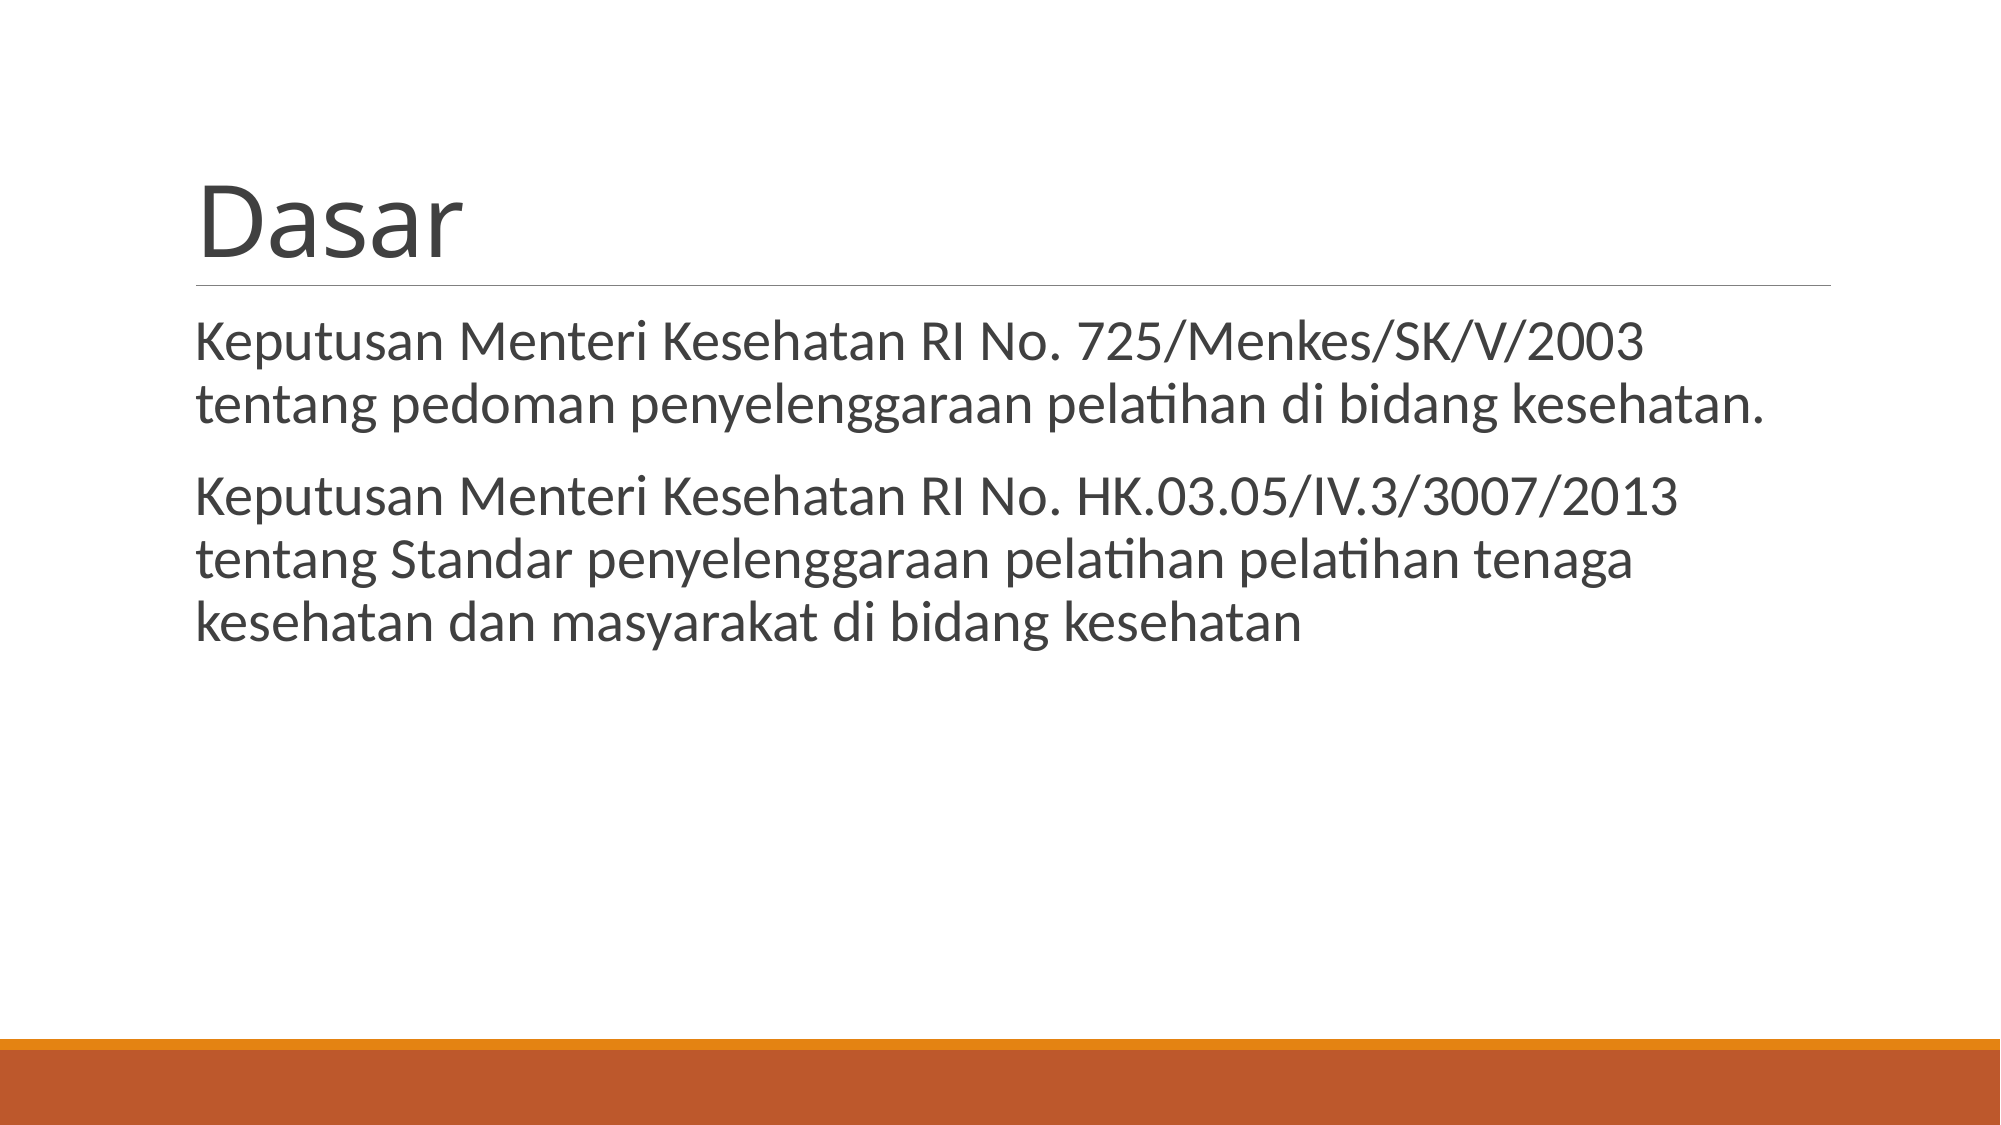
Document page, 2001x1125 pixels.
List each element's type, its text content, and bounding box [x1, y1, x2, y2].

title Dasar [180, 47, 1830, 285]
list Keputusan Menteri Kesehatan RI No. 725/Menkes/SK/V/2003 tentang pedoman penyelenggaraan pelatihan di bidang kesehatan. Keputusan Menteri Kesehatan RI No. HK.03.05/IV.3/3007/2013 tentang Standar penyelenggaraan pelatihan pelatihan tenaga kesehatan dan masyarakat di bidang kesehatan [180, 302, 1830, 963]
